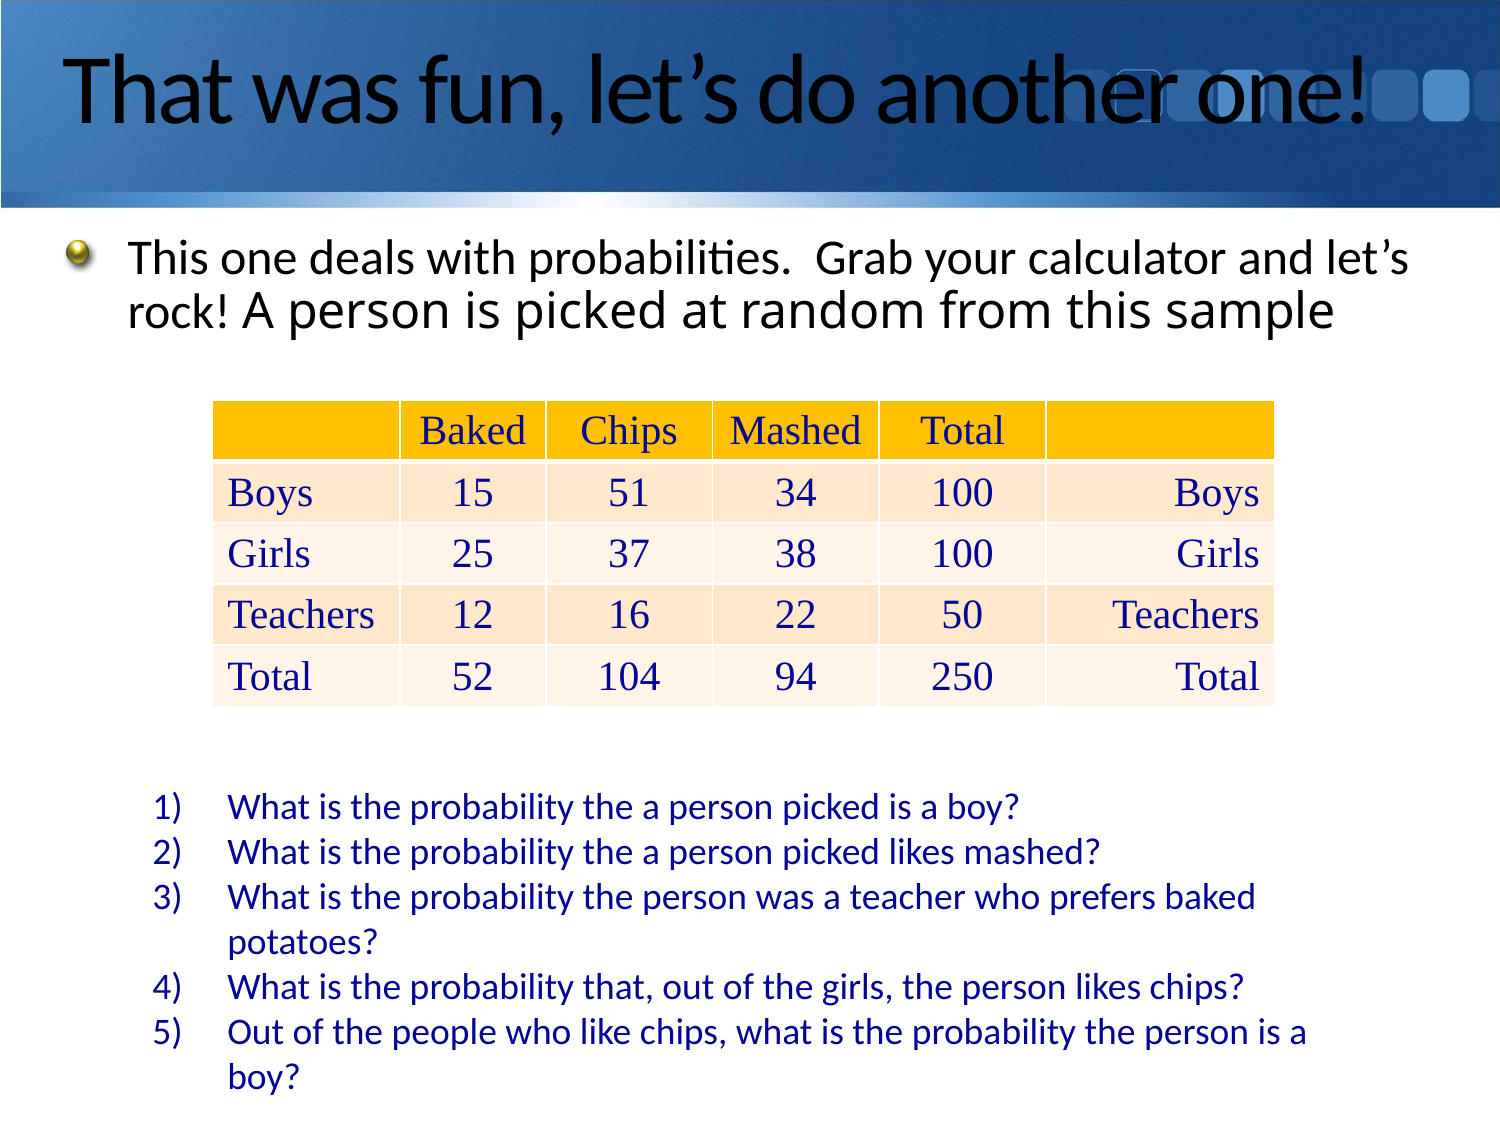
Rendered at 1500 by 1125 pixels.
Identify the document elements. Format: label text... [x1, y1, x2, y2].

table_cell Teachers [1047, 585, 1274, 644]
table_cell 37 [547, 523, 712, 583]
table_cell 15 [401, 464, 545, 522]
table_cell 22 [713, 585, 878, 644]
table_cell 25 [401, 523, 545, 583]
table_cell 12 [401, 585, 545, 644]
table_cell Boys [1047, 464, 1274, 522]
title That was fun, let’s do another one! [62, 37, 1438, 147]
table_cell Boys [213, 464, 399, 522]
table_cell 100 [880, 523, 1045, 583]
table_cell 52 [401, 646, 545, 706]
table_cell Teachers [213, 585, 399, 644]
text_box What is the probability the a person picked is a boy? What is the probability the a person picked likes mashed? What is the probability the person was a teacher who prefers baked potatoes? What is the probability that, out of the girls, the person likes chips? Out of the people who like chips, what is the probability the person is a boy? [137, 774, 1375, 1105]
table_header Baked [401, 401, 545, 459]
table_header [213, 401, 399, 459]
table_cell 34 [713, 464, 878, 522]
table_cell Girls [213, 523, 399, 583]
table_cell 100 [880, 464, 1045, 522]
list This one deals with probabilities. Grab your calculator and let’s rock! A person is picked at random from this sample [62, 231, 1438, 341]
table_cell 51 [547, 464, 712, 522]
table_header [1047, 401, 1274, 459]
table_cell 94 [713, 646, 878, 706]
table_cell 38 [713, 523, 878, 583]
table_header Mashed [713, 401, 878, 459]
table_cell 104 [547, 646, 712, 706]
table_header Chips [547, 401, 712, 459]
table_cell Girls [1047, 523, 1274, 583]
table_cell 50 [880, 585, 1045, 644]
table_cell Total [1047, 646, 1274, 706]
table_cell 16 [547, 585, 712, 644]
picture [0, 0, 1500, 1125]
table_header Total [880, 401, 1045, 459]
table_cell Total [213, 646, 399, 706]
table_cell 250 [880, 646, 1045, 706]
